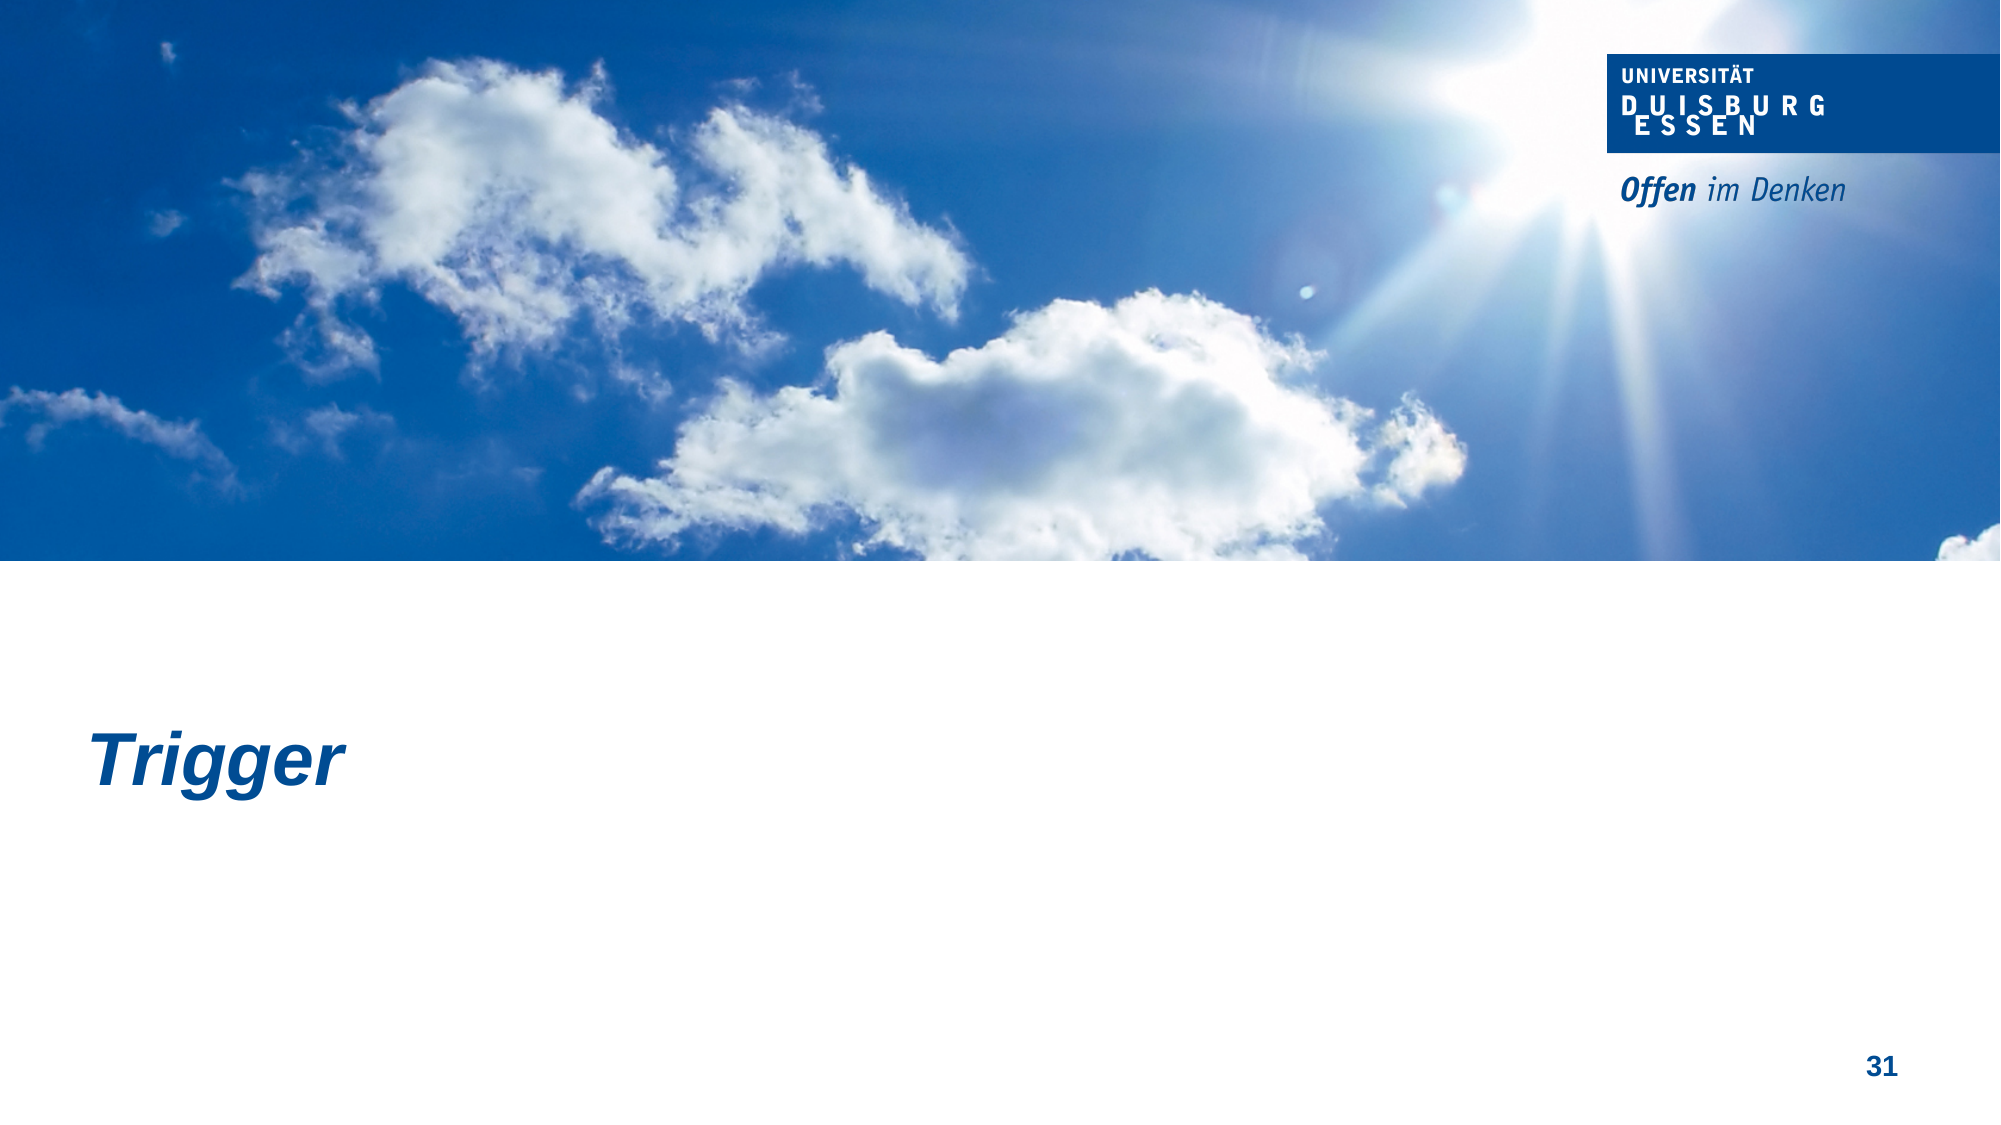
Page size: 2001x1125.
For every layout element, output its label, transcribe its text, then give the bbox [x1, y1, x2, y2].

slide_number 31 [1677, 1039, 1914, 1081]
picture [0, 0, 2000, 561]
list Trigger [86, 710, 1276, 789]
